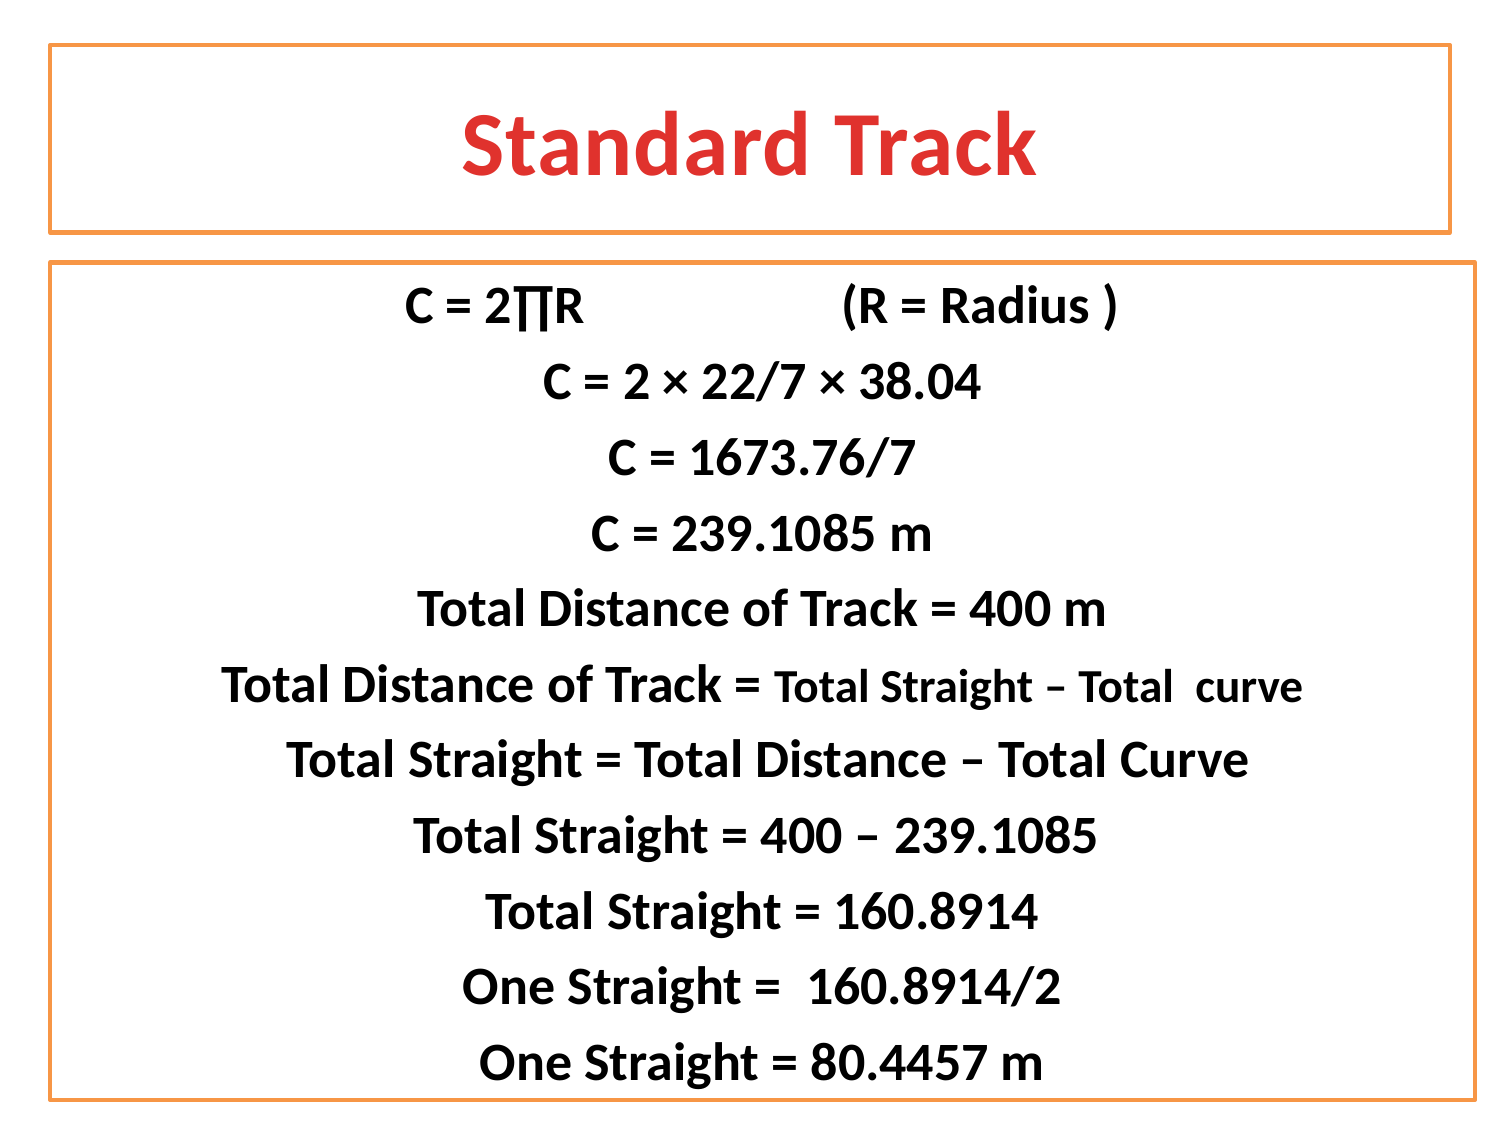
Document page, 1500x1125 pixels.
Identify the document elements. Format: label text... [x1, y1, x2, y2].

list C = 2∏R (R = Radius ) C = 2 × 22/7 × 38.04 C = 1673.76/7 C = 239.1085 m Total Distance of Track = 400 m Total Distance of Track = Total Straight – Total curve Total Straight = Total Distance – Total Curve Total Straight = 400 – 239.1085 Total Straight = 160.8914 One Straight = 160.8914/2 One Straight = 80.4457 m [48, 260, 1477, 1102]
title Standard Track [48, 43, 1452, 235]
